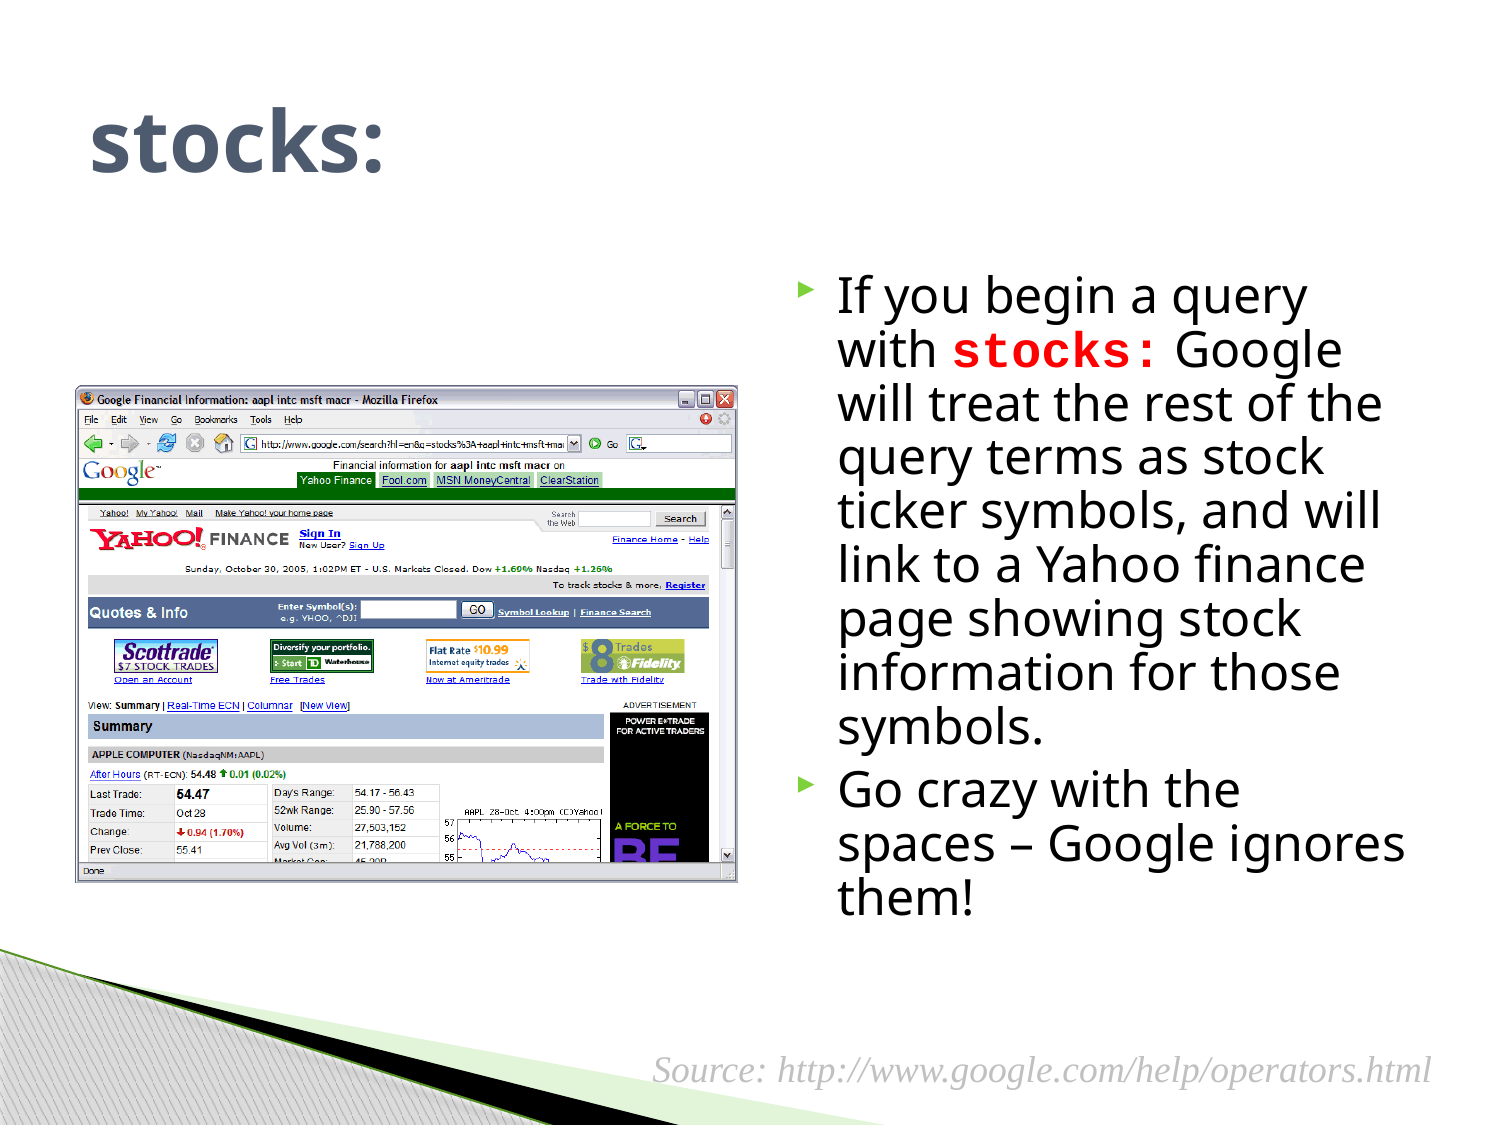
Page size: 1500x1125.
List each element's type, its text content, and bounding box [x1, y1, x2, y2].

title stocks: [75, 45, 1425, 233]
list If you begin a query with stocks: Google will treat the rest of the query terms as stock ticker symbols, and will link to a Yahoo finance page showing stock information for those symbols. Go crazy with the spaces – Google ignores them! [762, 262, 1425, 1005]
text_box Source: http://www.google.com/help/operators.html [637, 1037, 1475, 1098]
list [74, 384, 738, 883]
